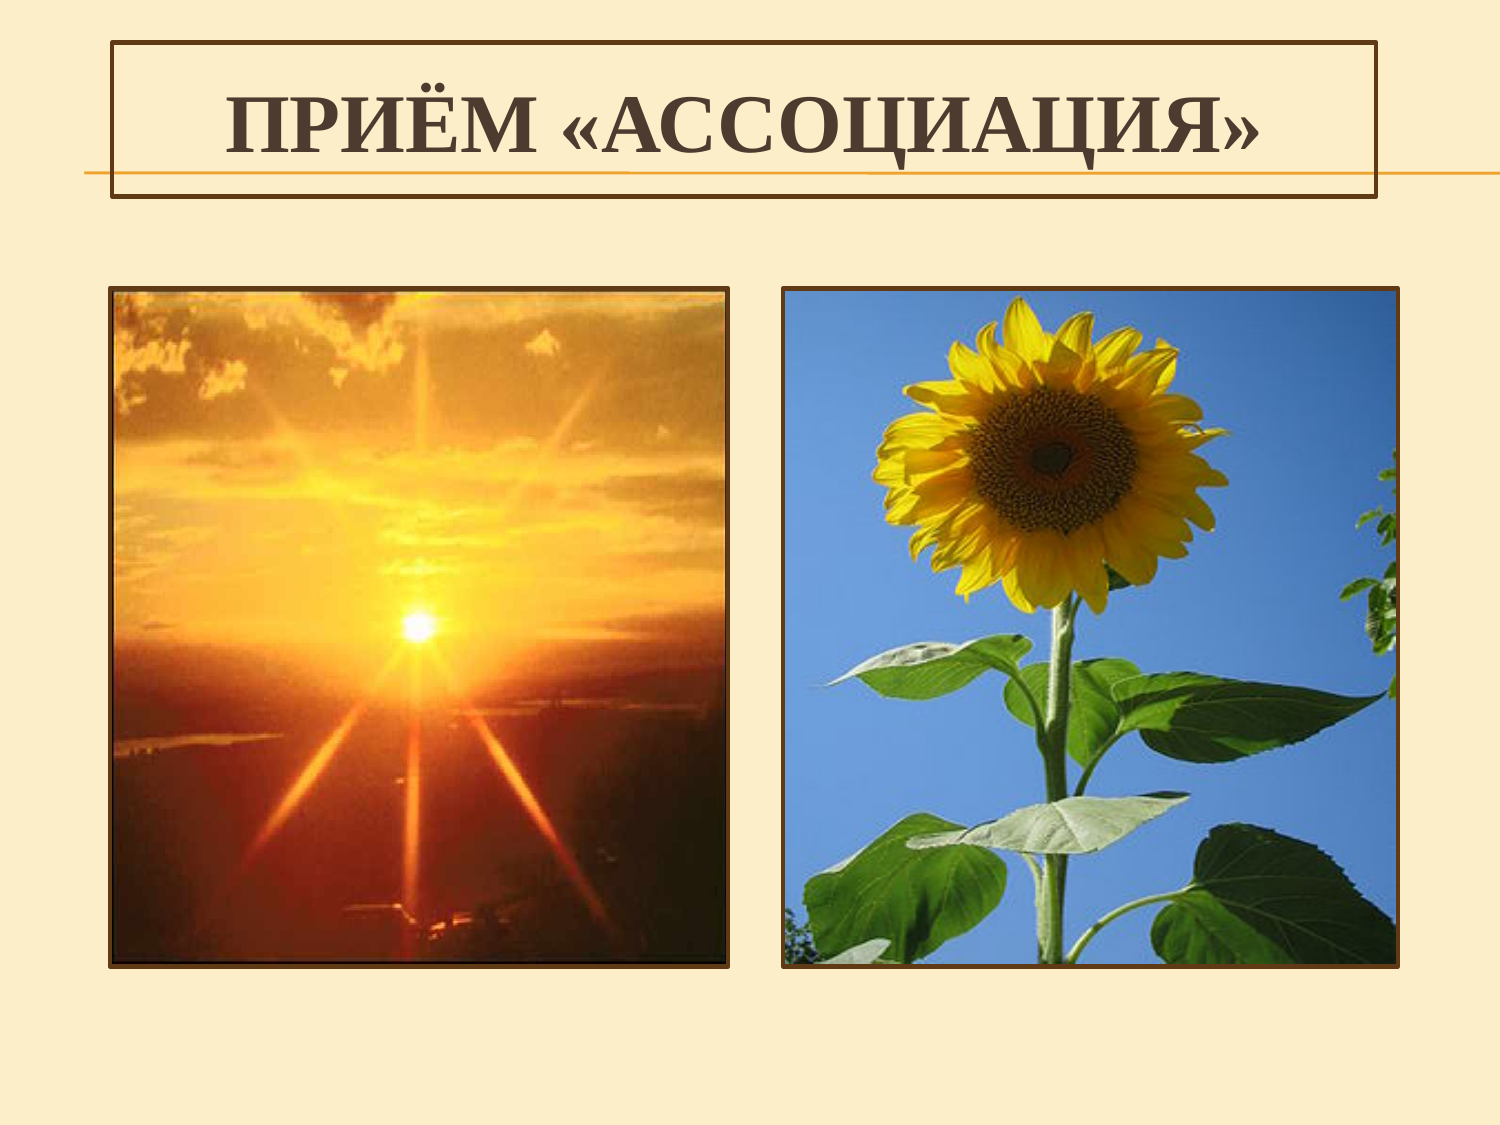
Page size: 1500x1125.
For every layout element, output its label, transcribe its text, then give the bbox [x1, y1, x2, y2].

title Приём «Ассоциация» [112, 42, 1376, 197]
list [111, 290, 726, 965]
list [785, 290, 1396, 965]
